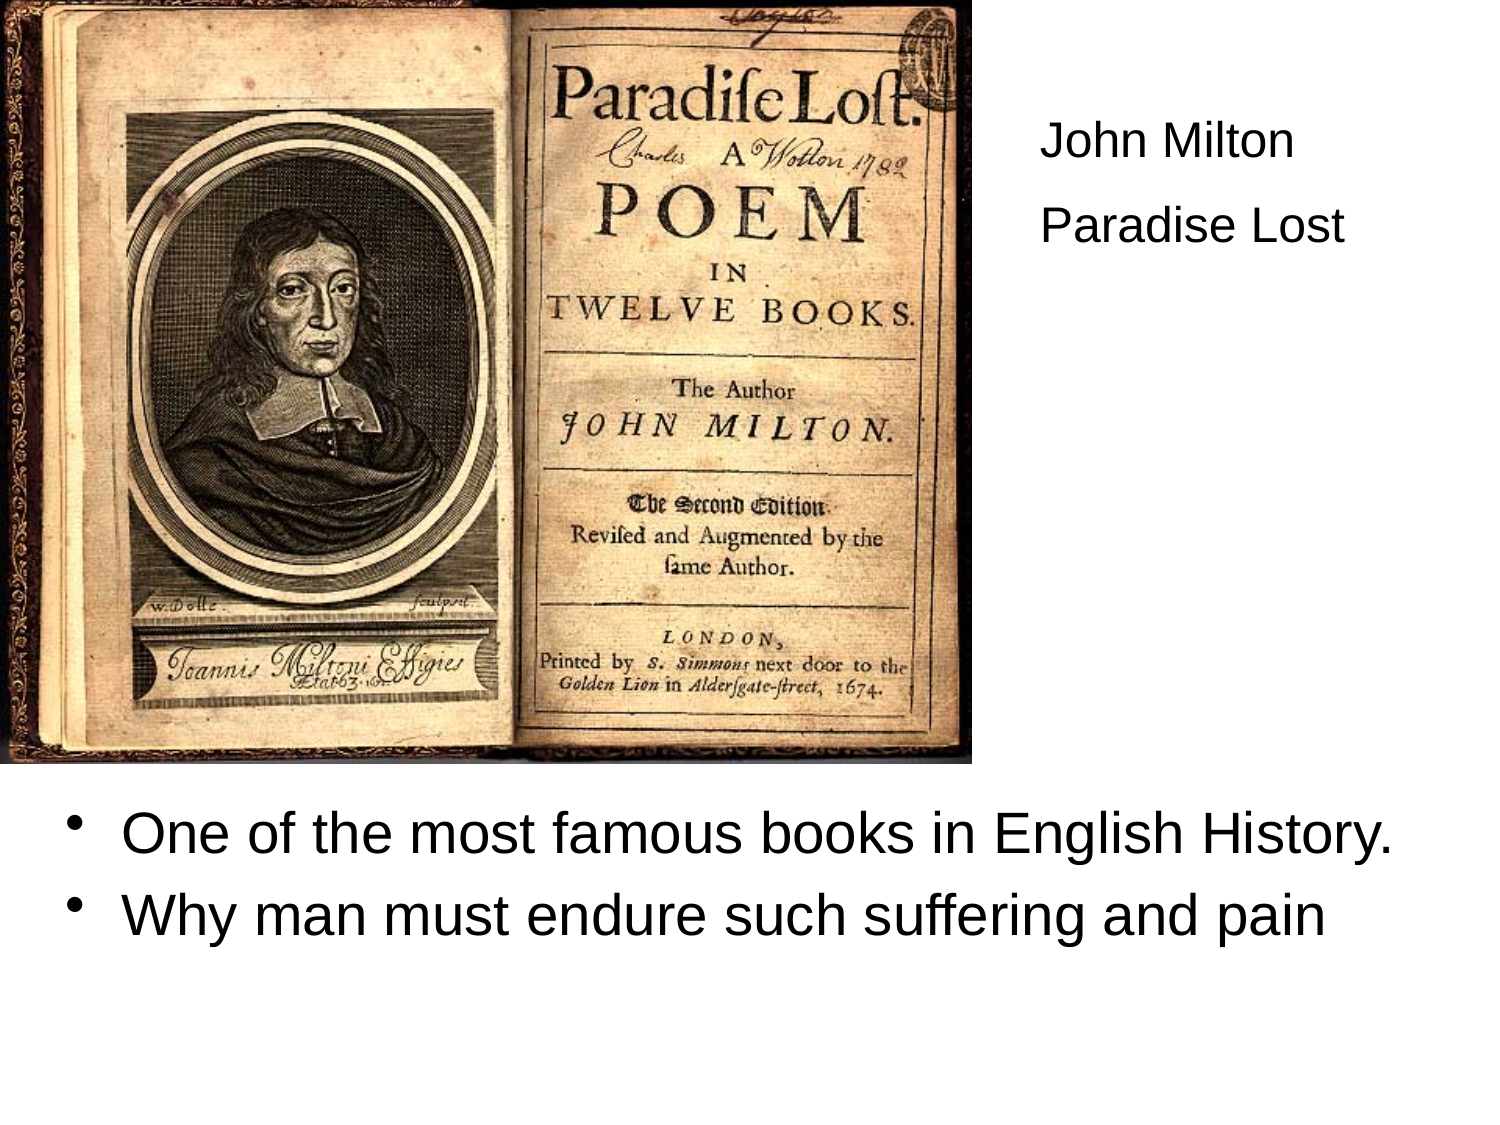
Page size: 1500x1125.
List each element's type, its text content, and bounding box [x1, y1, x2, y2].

list One of the most famous books in English History. Why man must endure such suffering and pain [49, 787, 1426, 1006]
text_box John Milton Paradise Lost [1024, 99, 1463, 260]
picture [0, 0, 973, 765]
